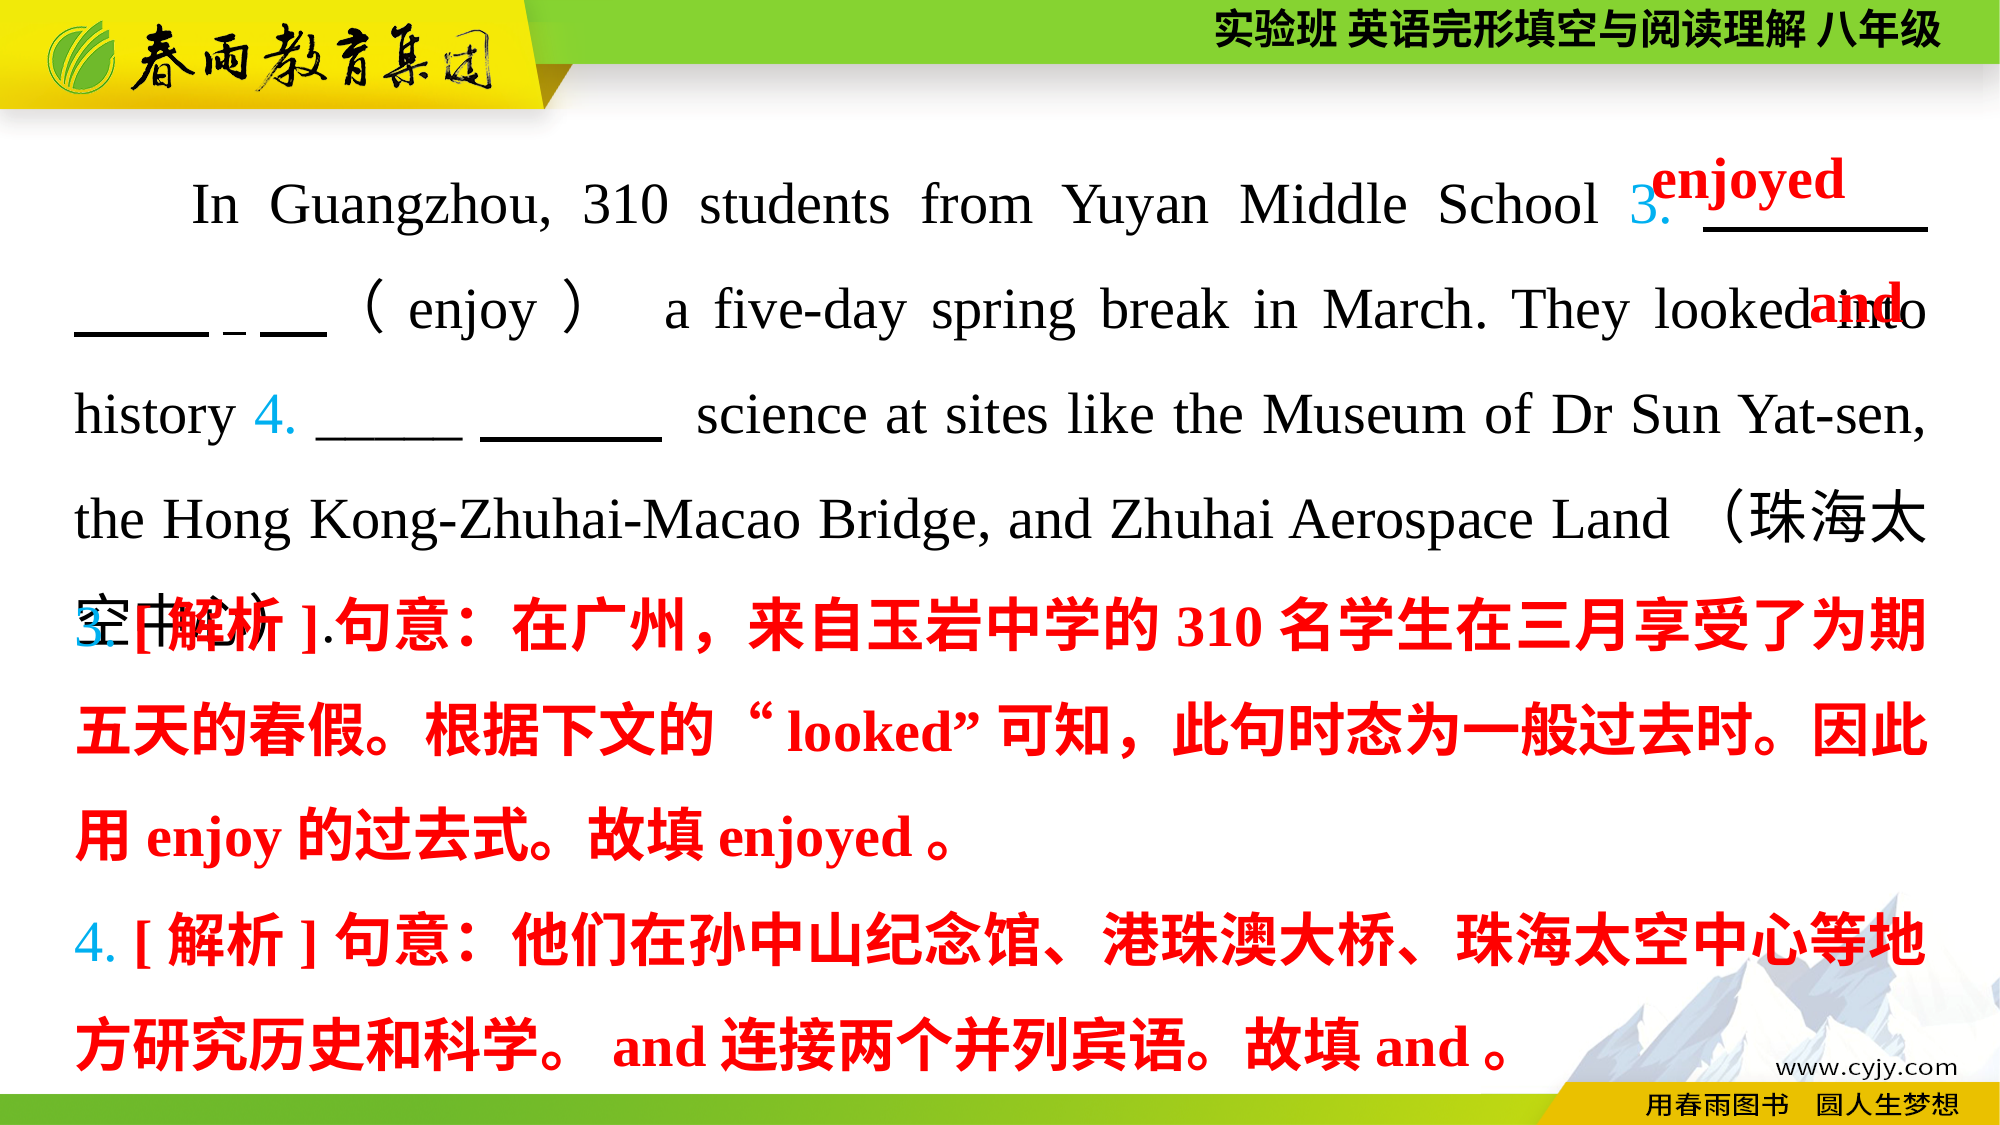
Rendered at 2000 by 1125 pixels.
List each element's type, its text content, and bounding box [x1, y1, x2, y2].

list In Guangzhou, 310 students from Yuyan Middle School 3. . （enjoy） a five-day spring break in March. They looked into history 4. _____ science at sites like the Museum of Dr Sun Yat-sen, the Hong Kong-Zhuhai-Macao Bridge, and Zhuhai Aerospace Land（珠海太空中心）. [59, 122, 1944, 545]
text_box enjoyed [1636, 133, 1862, 218]
text_box and [1794, 256, 1919, 342]
text_box 4. [解析]句意：他们在孙中山纪念馆、港珠澳大桥、珠海太空中心等地方研究历史和科学。and连接两个并列宾语。故填and。 [59, 861, 1944, 1086]
picture [0, 0, 2000, 1125]
text_box 3. [解析]句意：在广州，来自玉岩中学的310名学生在三月享受了为期五天的春假。根据下文的“looked”可知，此句时态为一般过去时。因此用enjoy的过去式。故填enjoyed。 [59, 545, 1944, 861]
